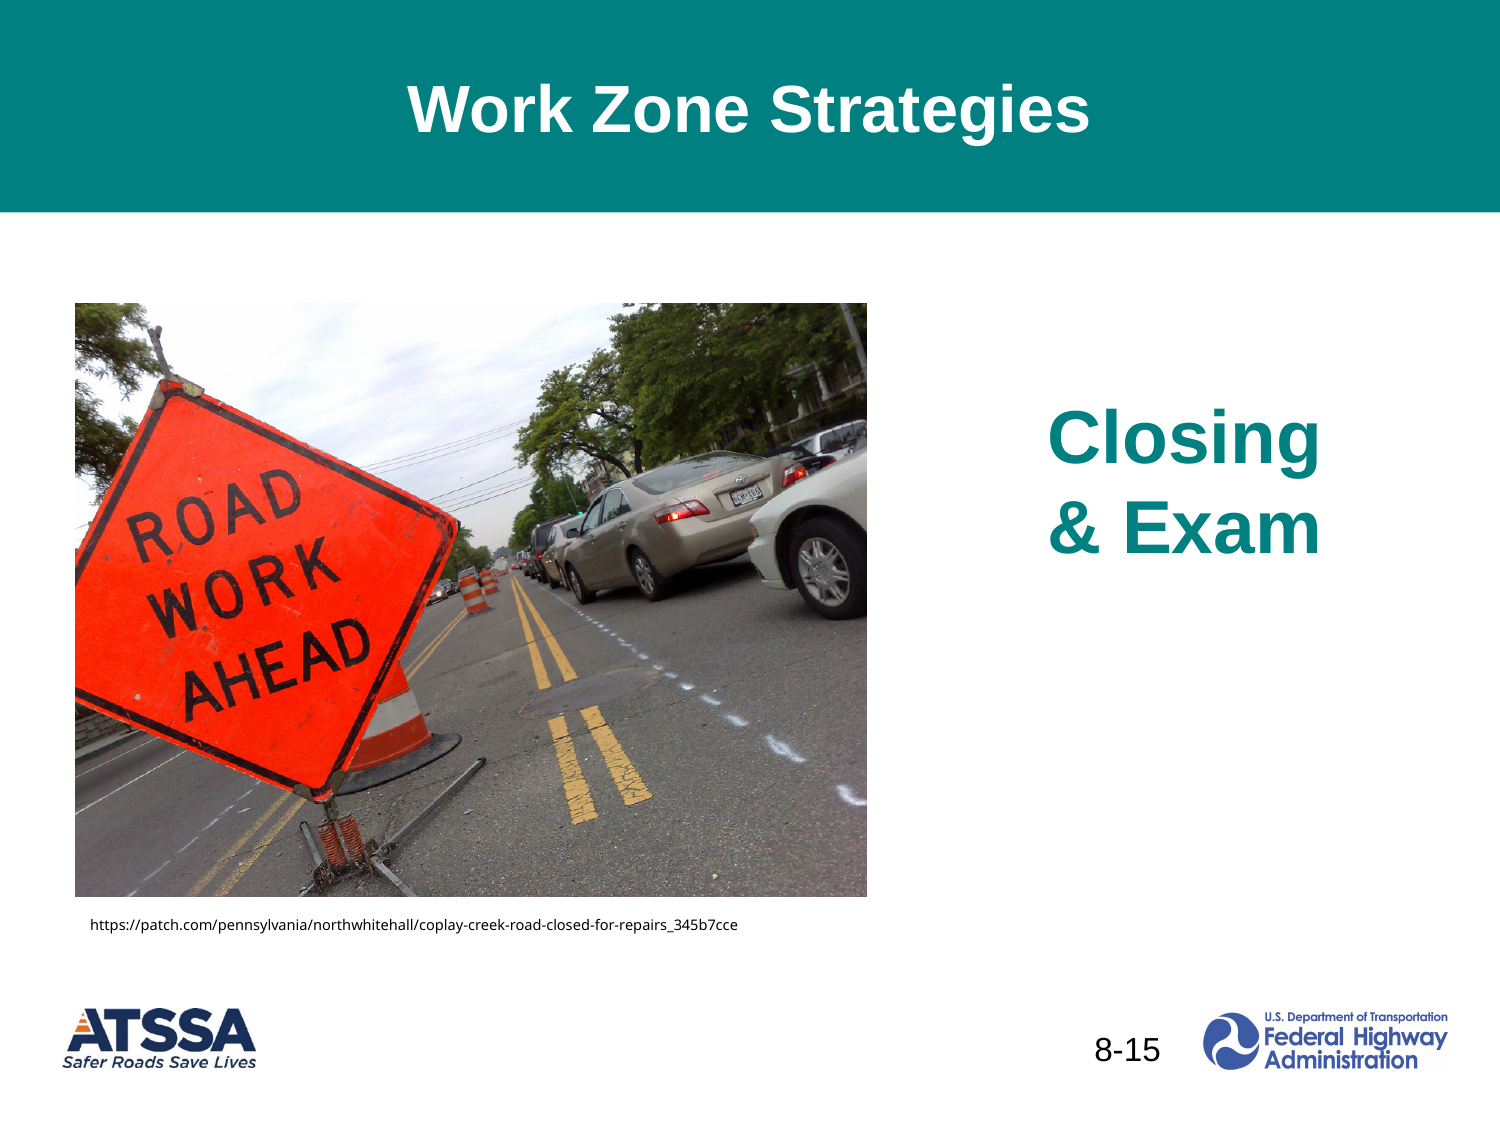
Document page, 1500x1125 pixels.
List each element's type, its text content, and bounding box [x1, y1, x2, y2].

picture [75, 302, 868, 897]
picture [1200, 1008, 1450, 1072]
text_box https://patch.com/pennsylvania/northwhitehall/coplay-creek-road-closed-for-repairs_345b7cce [75, 908, 938, 941]
title Closing & Exam [884, 384, 1486, 663]
text_box Work Zone Strategies [0, 0, 1500, 213]
picture [62, 1008, 256, 1068]
